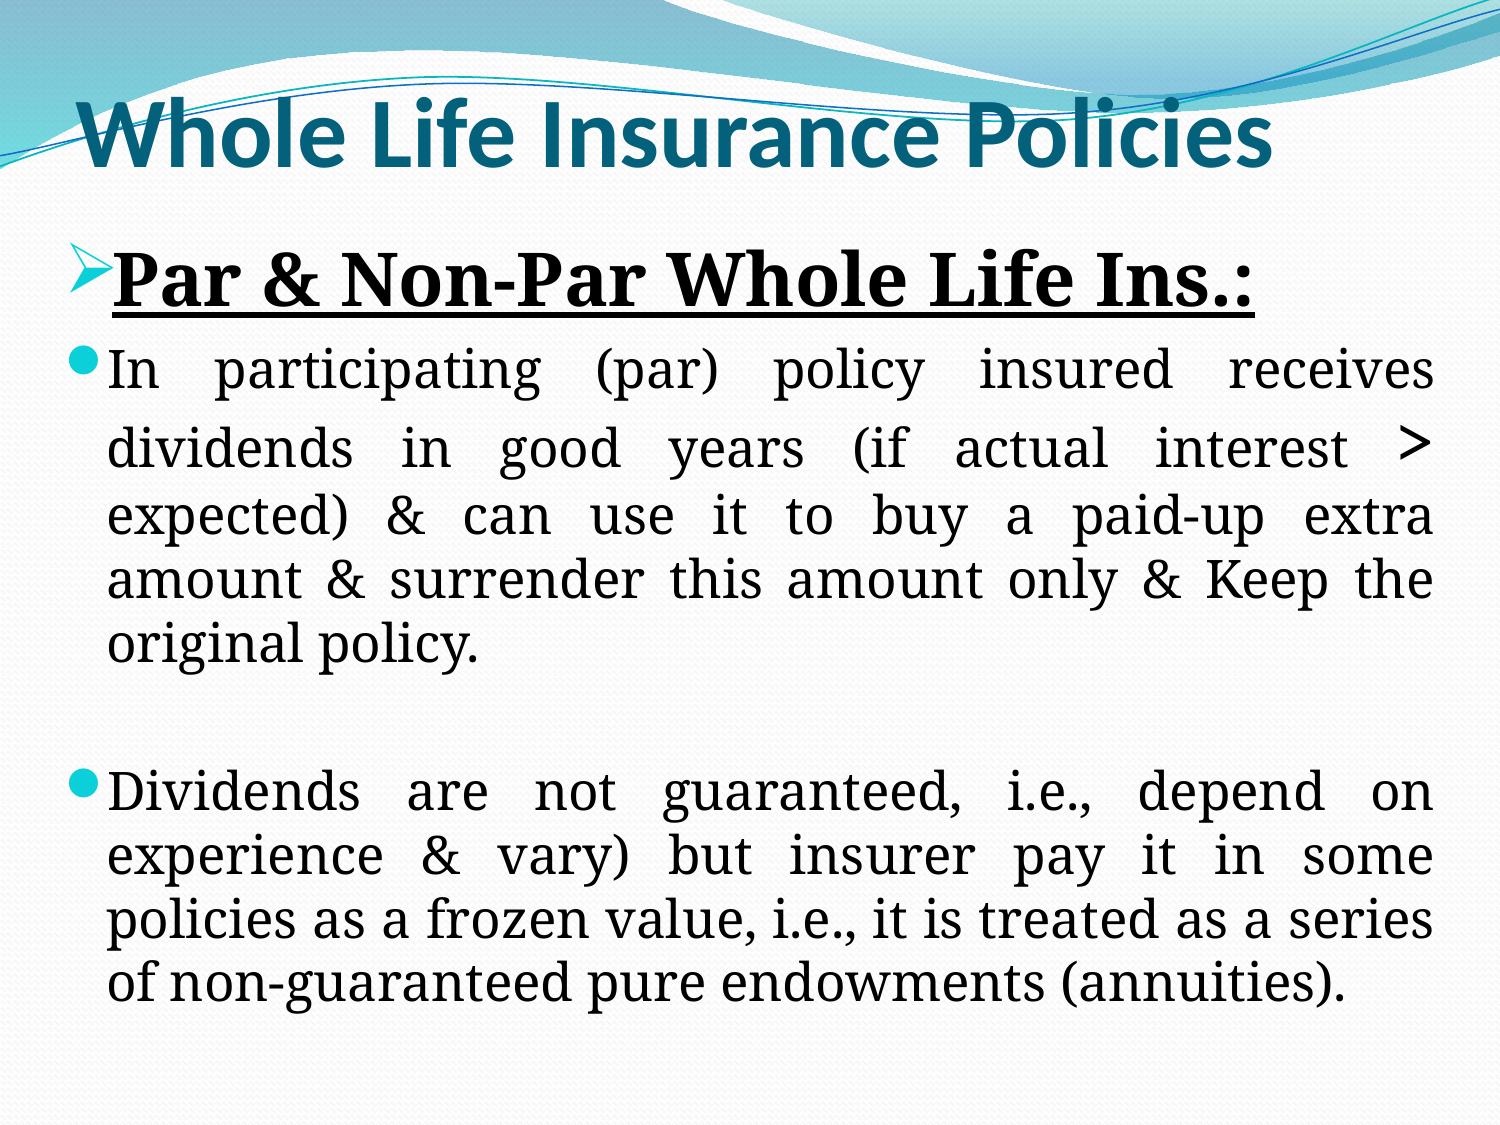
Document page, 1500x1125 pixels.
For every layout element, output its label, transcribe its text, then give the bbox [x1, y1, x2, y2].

title Whole Life Insurance Policies [75, 37, 1425, 188]
list Par & Non-Par Whole Life Ins.: In participating (par) policy insured receives dividends in good years (if actual interest > expected) & can use it to buy a paid-up extra amount & surrender this amount only & Keep the original policy. Dividends are not guaranteed, i.e., depend on experience & vary) but insurer pay it in some policies as a frozen value, i.e., it is treated as a series of non-guaranteed pure endowments (annuities). [50, 224, 1450, 1088]
